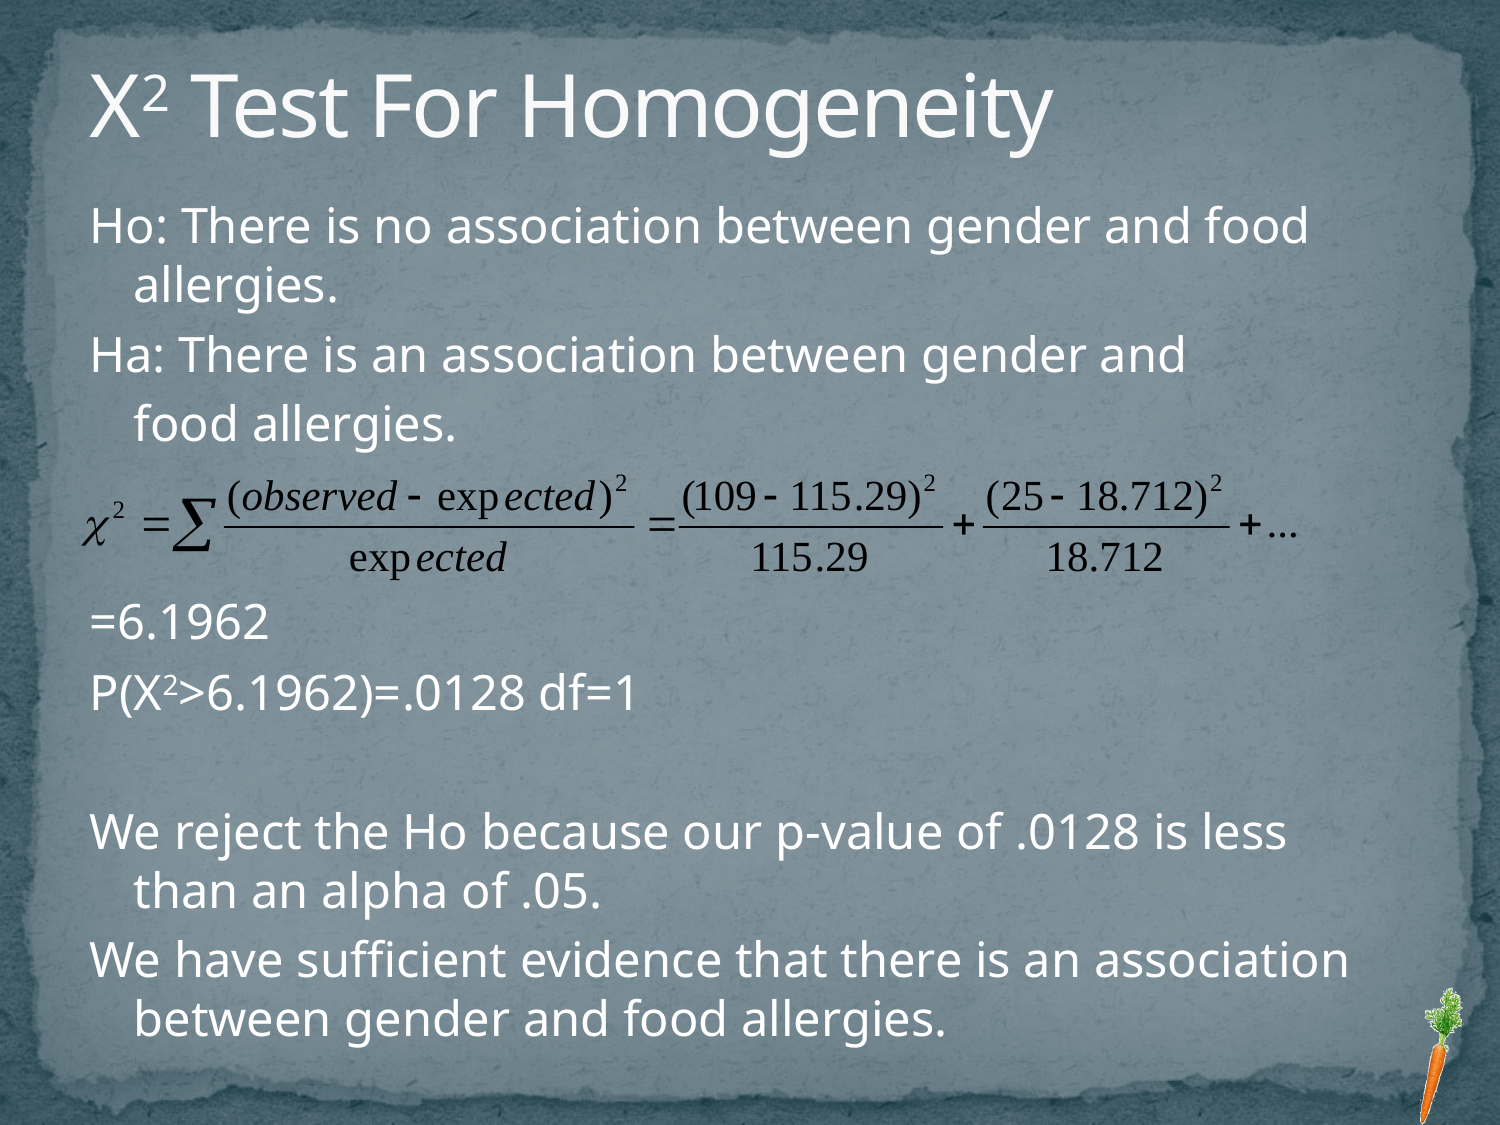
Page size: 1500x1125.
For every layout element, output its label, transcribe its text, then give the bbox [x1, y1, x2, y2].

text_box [74, 462, 1305, 589]
title X2 Test For Homogeneity [74, 0, 1425, 163]
list Ho: There is no association between gender and food allergies. Ha: There is an association between gender and food allergies. =6.1962 P(X2>6.1962)=.0128 df=1 We reject the Ho because our p-value of .0128 is less than an alpha of .05. We have sufficient evidence that there is an association between gender and food allergies. [75, 187, 1400, 1063]
picture [1412, 987, 1467, 1125]
